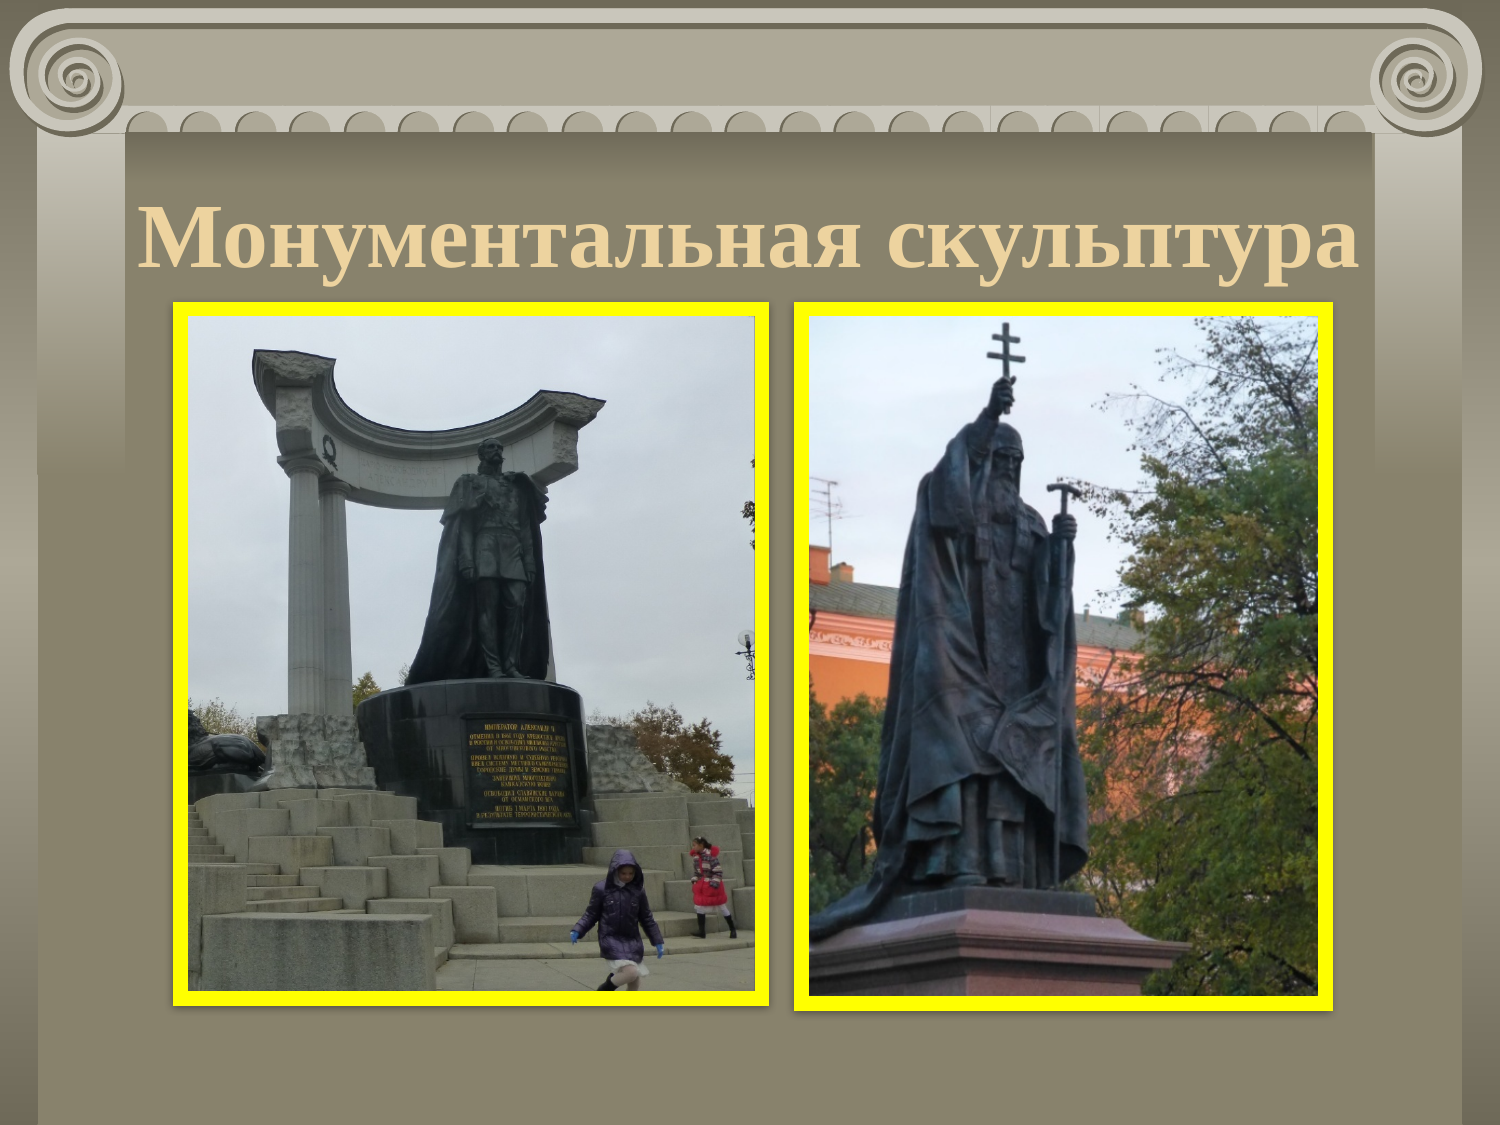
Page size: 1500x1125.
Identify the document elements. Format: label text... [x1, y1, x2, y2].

picture [808, 316, 1319, 997]
title Монументальная скульптура [112, 137, 1388, 326]
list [187, 316, 755, 992]
